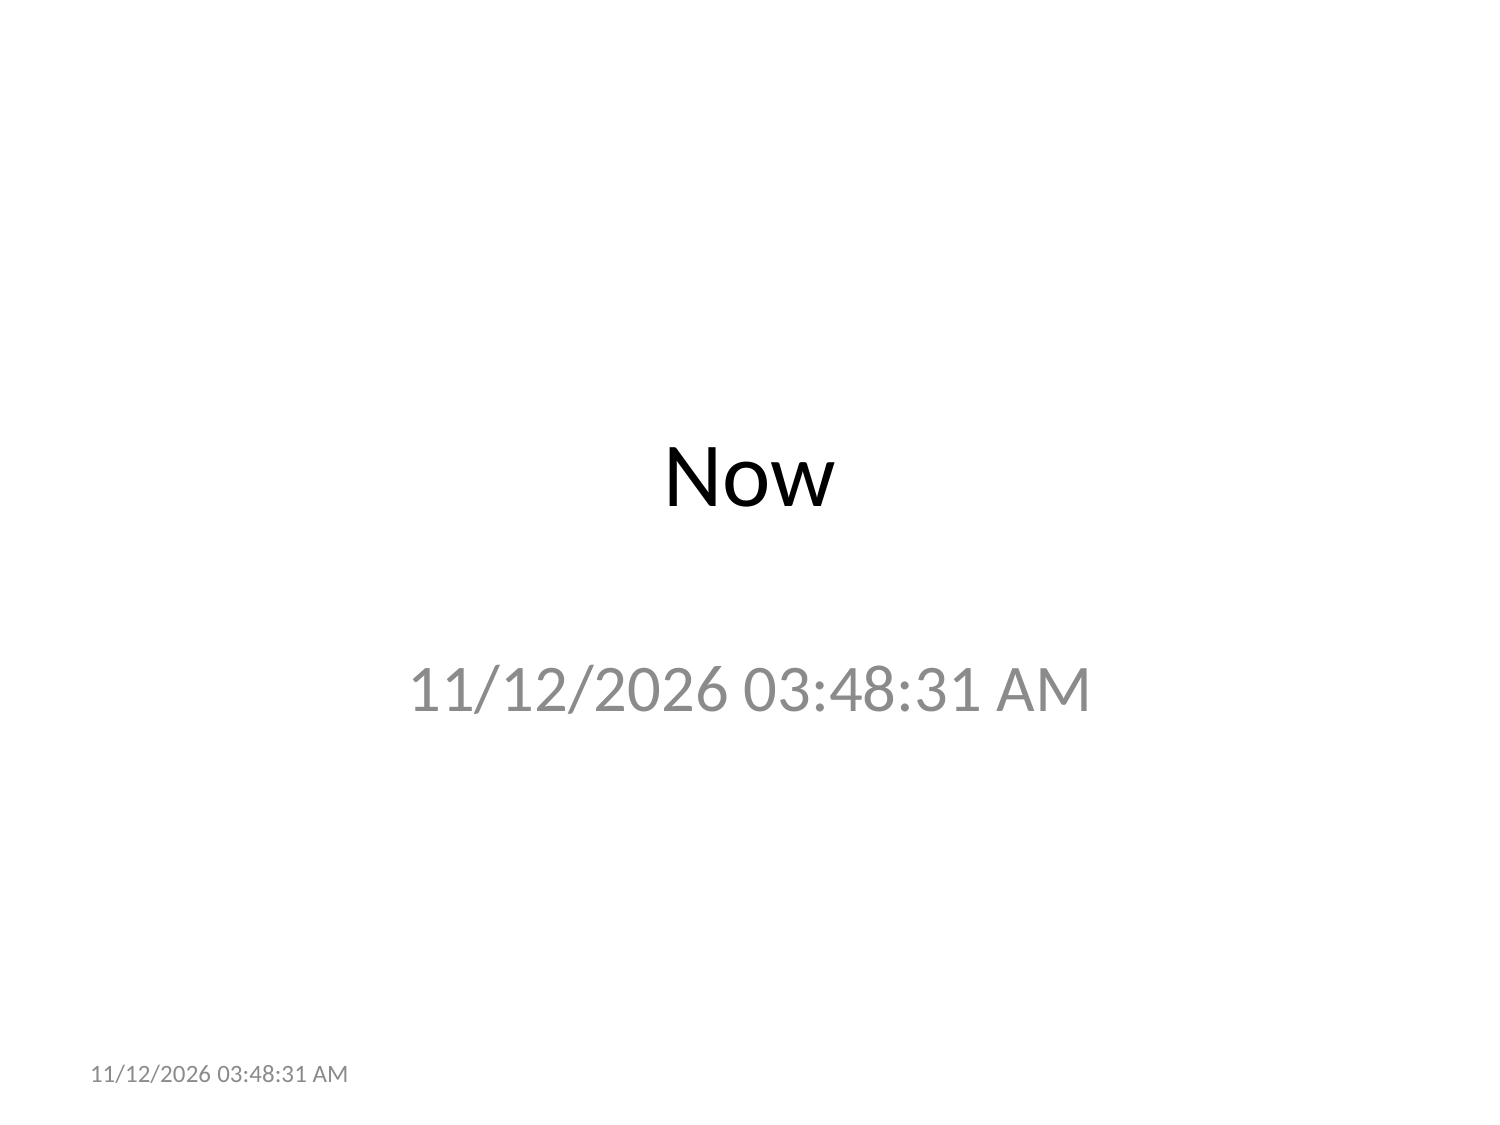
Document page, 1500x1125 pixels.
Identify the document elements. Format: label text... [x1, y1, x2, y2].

subtitle 2011-12-19 10:20:04 AM [225, 637, 1275, 925]
title Now [112, 349, 1388, 591]
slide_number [75, 1042, 425, 1103]
